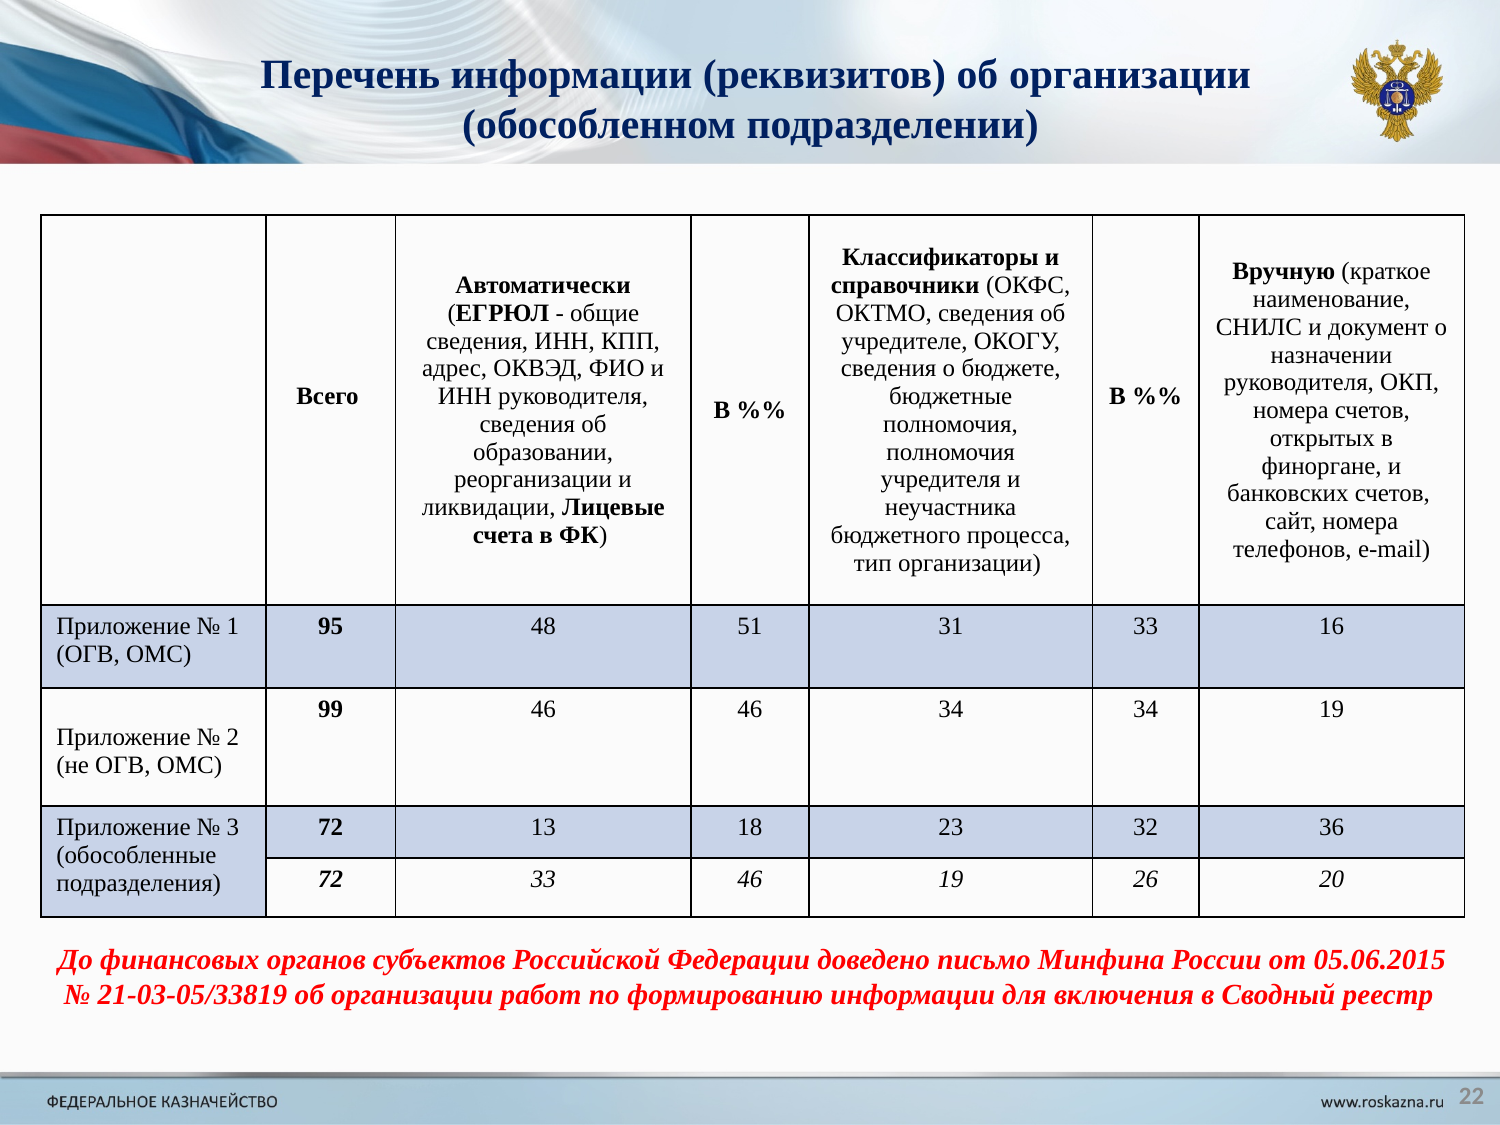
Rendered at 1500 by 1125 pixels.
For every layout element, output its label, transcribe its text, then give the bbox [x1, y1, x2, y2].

table_cell 46 [692, 859, 808, 905]
table_cell 19 [1200, 689, 1464, 805]
picture [0, 0, 1500, 1125]
table_cell 99 [267, 689, 395, 805]
table_cell 72 [267, 807, 395, 857]
table_header Автоматически (ЕГРЮЛ - общие сведения, ИНН, КПП, адрес, ОКВЭД, ФИО и ИНН руководителя, сведения об образовании, реорганизации и ликвидации, Лицевые счета в ФК) [396, 216, 690, 604]
table_cell 51 [692, 606, 808, 687]
text_box [53, 905, 1465, 932]
text_box До финансовых органов субъектов Российской Федерации доведено письмо Минфина России от 05.06.2015 № 21-03-05/33819 об организации работ по формированию информации для включения в Сводный реестр [41, 932, 1465, 1018]
table_cell 18 [692, 807, 808, 857]
table_cell 33 [1093, 606, 1198, 687]
table_header Всего [267, 216, 395, 604]
table_header В %% [692, 216, 808, 604]
table_cell 95 [267, 606, 395, 687]
table_cell 33 [396, 859, 690, 905]
table_header В %% [1093, 216, 1198, 604]
table_cell 31 [810, 606, 1092, 687]
table_header Вручную (краткое наименование, СНИЛС и документ о назначении руководителя, ОКП, номера счетов, открытых в финоргане, и банковских счетов, сайт, номера телефонов, e-mail) [1200, 216, 1464, 604]
table_cell 46 [692, 689, 808, 805]
table_cell 72 [267, 859, 395, 905]
table_cell 23 [810, 807, 1092, 857]
table_cell Приложение № 3 (обособленные подразделения) [42, 807, 265, 916]
table_cell 34 [810, 689, 1092, 805]
table_cell 16 [1200, 606, 1464, 687]
table_cell 46 [396, 689, 690, 805]
table_cell 36 [1200, 807, 1464, 857]
table_cell 13 [396, 807, 690, 857]
slide_number 22 [1149, 1065, 1500, 1125]
text_box Перечень информации (реквизитов) об организации (обособленном подразделении) [159, 0, 1353, 155]
table_cell 48 [396, 606, 690, 687]
table_cell 19 [810, 859, 1092, 905]
table_cell 34 [1093, 689, 1198, 805]
table_cell Приложение № 2 (не ОГВ, ОМС) [42, 689, 265, 805]
table_cell 32 [1093, 807, 1198, 857]
table_cell Приложение № 1 (ОГВ, ОМС) [42, 606, 265, 687]
table_header [42, 216, 265, 604]
table_header Классификаторы и справочники (ОКФС, ОКТМО, сведения об учредителе, ОКОГУ, сведения о бюджете, бюджетные полномочия, полномочия учредителя и неучастника бюджетного процесса, тип организации) [810, 216, 1092, 604]
table_cell 20 [1200, 859, 1464, 905]
table_cell 26 [1093, 859, 1198, 905]
